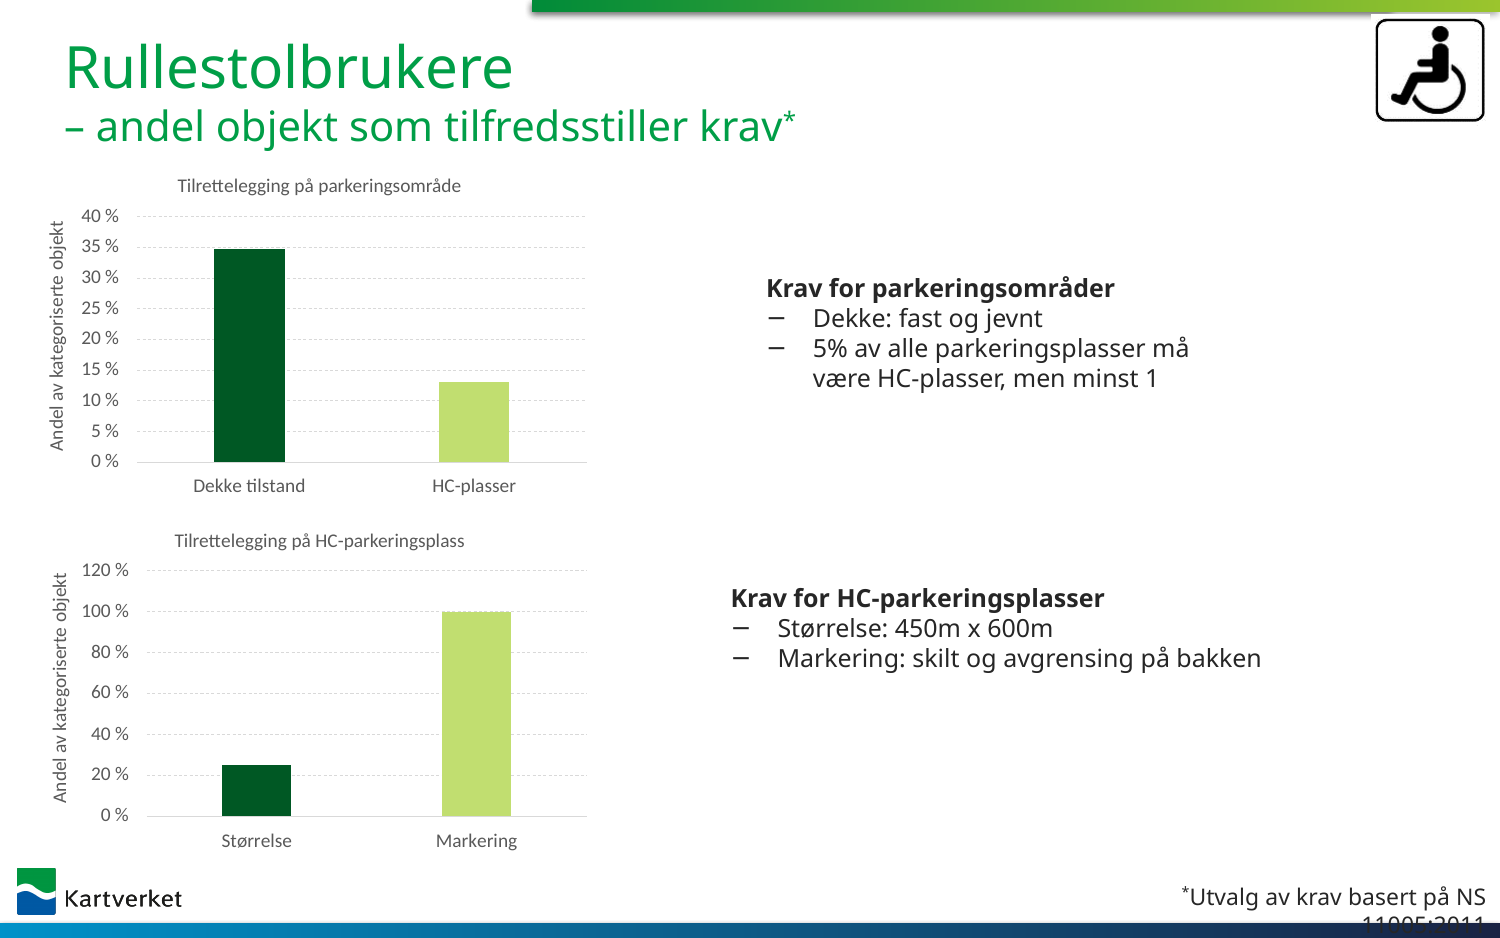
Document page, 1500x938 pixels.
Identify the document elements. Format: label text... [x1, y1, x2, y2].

picture [41, 166, 598, 505]
text_box *Utvalg av krav basert på NS 11005:2011 [1068, 873, 1500, 938]
text_box Krav for parkeringsområder Dekke: fast og jevnt 5% av alle parkeringsplasser må være HC-plasser, men minst 1 [751, 264, 1232, 400]
text_box Krav for HC-parkeringsplasser Størrelse: 450m x 600m Markering: skilt og avgrensing på bakken [715, 574, 1278, 680]
text_box Rullestolbrukere – andel objekt som tilfredsstiller krav* [49, 23, 1431, 158]
picture [1371, 13, 1491, 127]
picture [41, 520, 598, 859]
